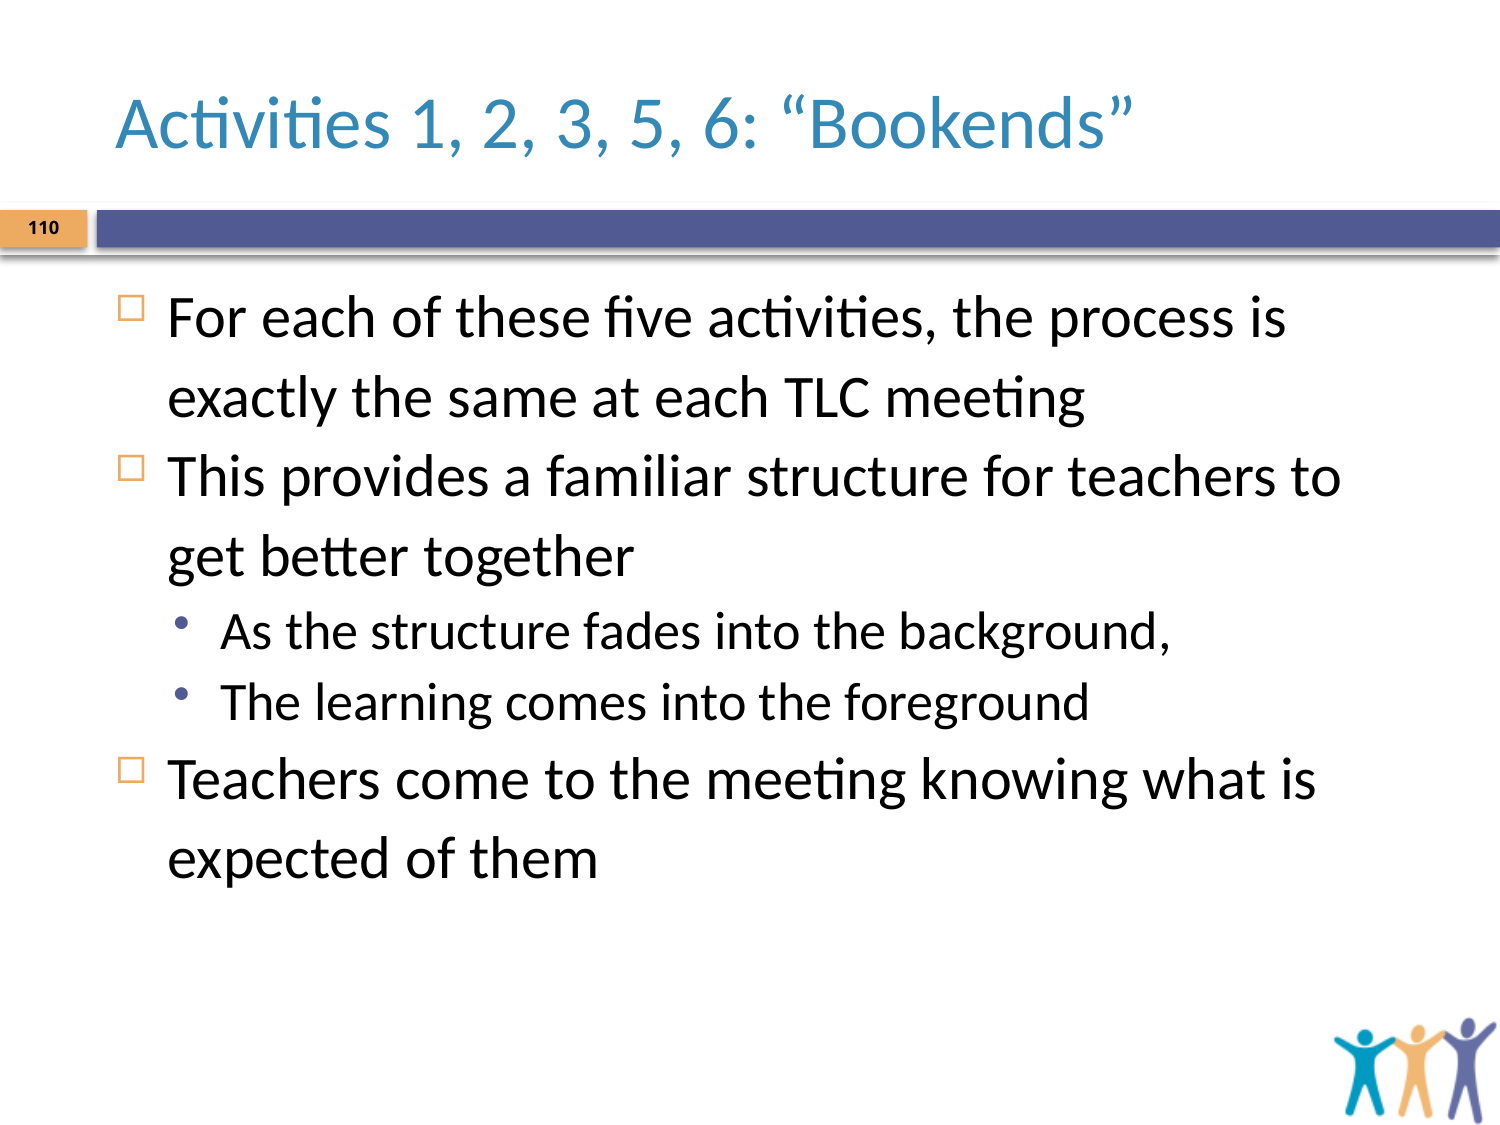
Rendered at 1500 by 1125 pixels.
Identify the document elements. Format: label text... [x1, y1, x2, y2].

title Activities 1, 2, 3, 5, 6: “Bookends” [100, 37, 1438, 200]
list For each of these five activities, the process is exactly the same at each TLC meeting This provides a familiar structure for teachers to get better together As the structure fades into the background, The learning comes into the foreground Teachers come to the meeting knowing what is expected of them [100, 262, 1438, 1000]
slide_number 110 [0, 208, 88, 249]
